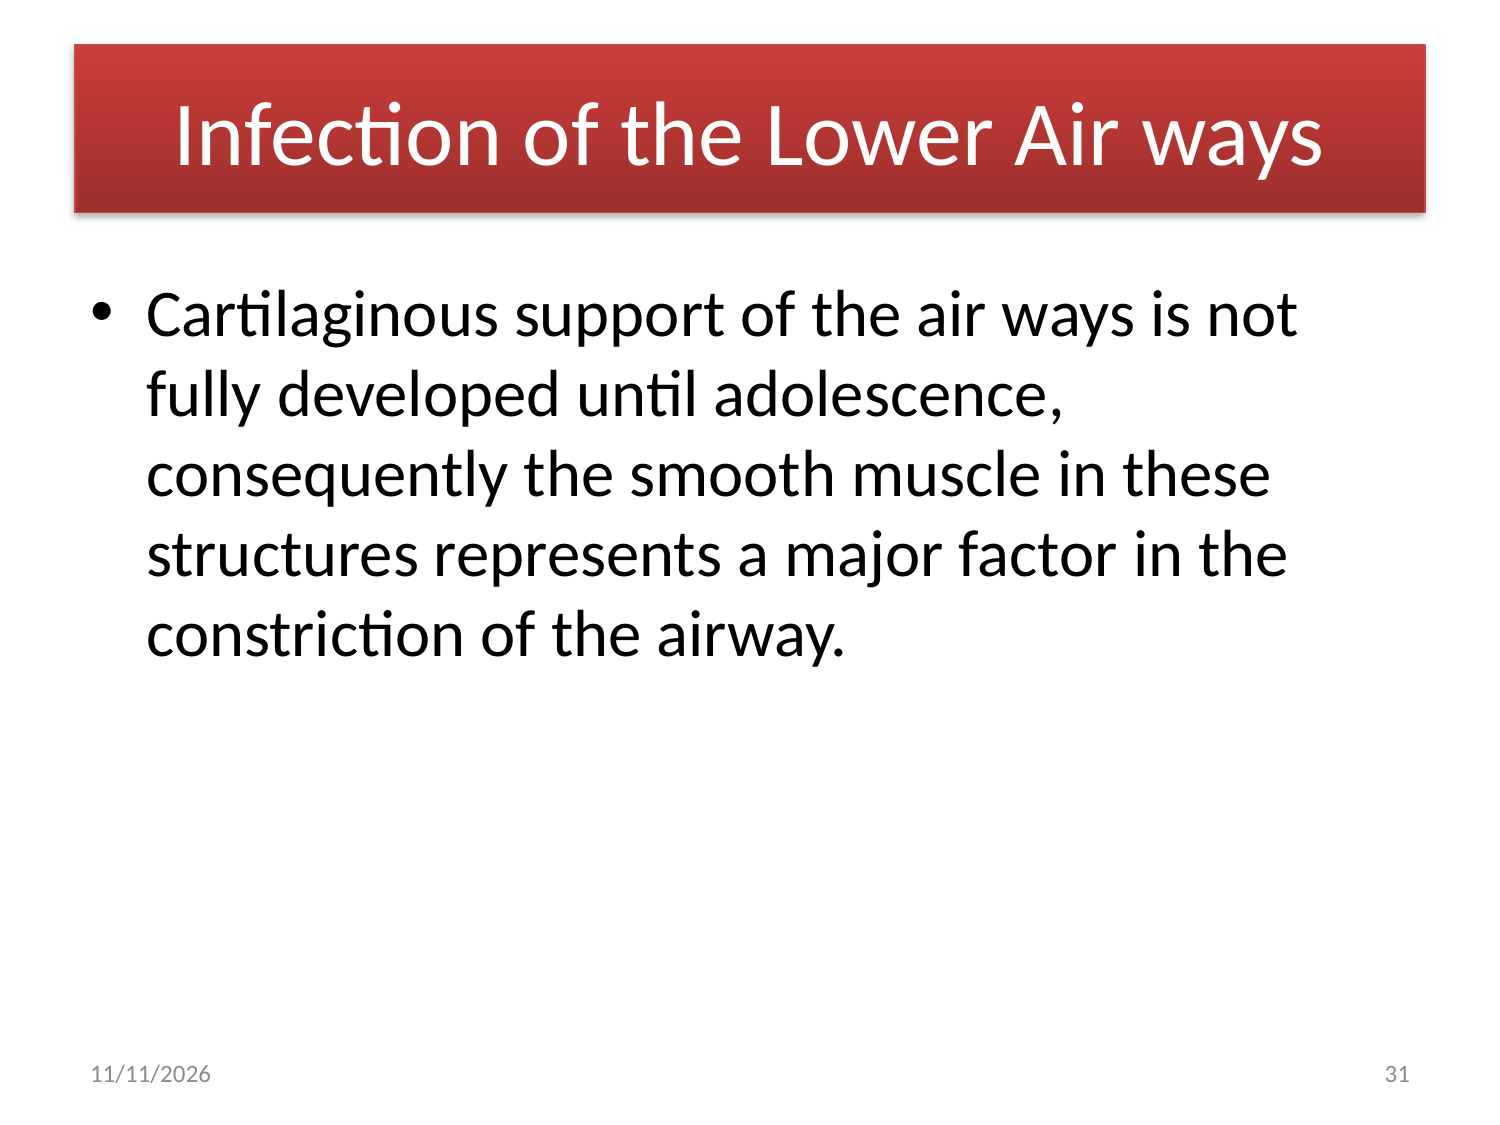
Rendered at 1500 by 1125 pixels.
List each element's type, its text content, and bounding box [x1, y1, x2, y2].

slide_number 31 [1074, 1042, 1425, 1103]
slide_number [75, 1042, 425, 1103]
list Cartilaginous support of the air ways is not fully developed until adolescence, consequently the smooth muscle in these structures represents a major factor in the constriction of the airway. [75, 262, 1425, 1005]
title Infection of the Lower Air ways [74, 44, 1426, 213]
